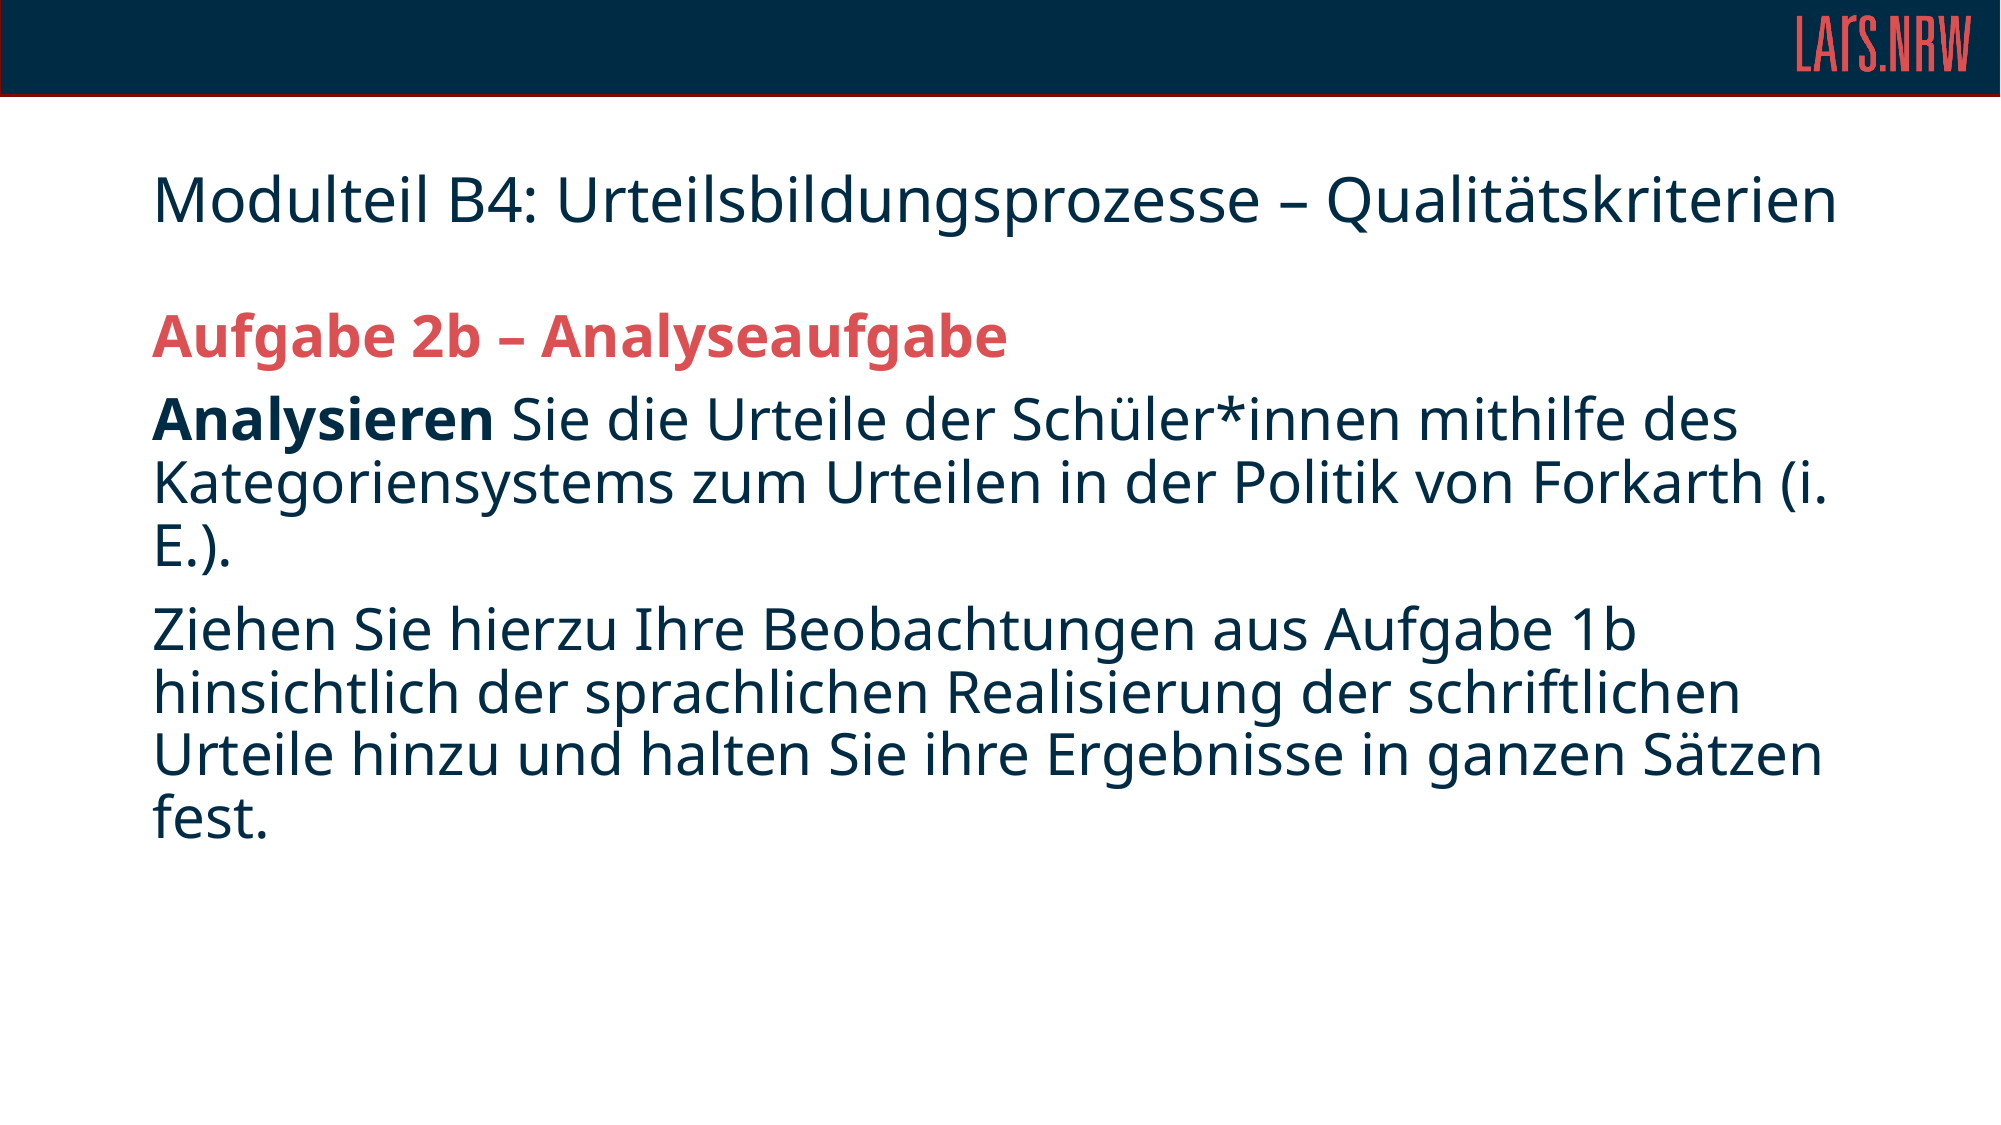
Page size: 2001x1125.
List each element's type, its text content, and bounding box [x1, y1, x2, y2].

picture [1779, 3, 1977, 86]
title Modulteil B4: Urteilsbildungsprozesse – Qualitätskriterien [137, 128, 1863, 278]
list Aufgabe 2b – Analyseaufgabe Analysieren Sie die Urteile der Schüler*innen mithilfe des Kategoriensystems zum Urteilen in der Politik von Forkarth (i. E.). Ziehen Sie hierzu Ihre Beobachtungen aus Aufgabe 1b hinsichtlich der sprachlichen Realisierung der schriftlichen Urteile hinzu und halten Sie ihre Ergebnisse in ganzen Sätzen fest. [137, 299, 1863, 1014]
